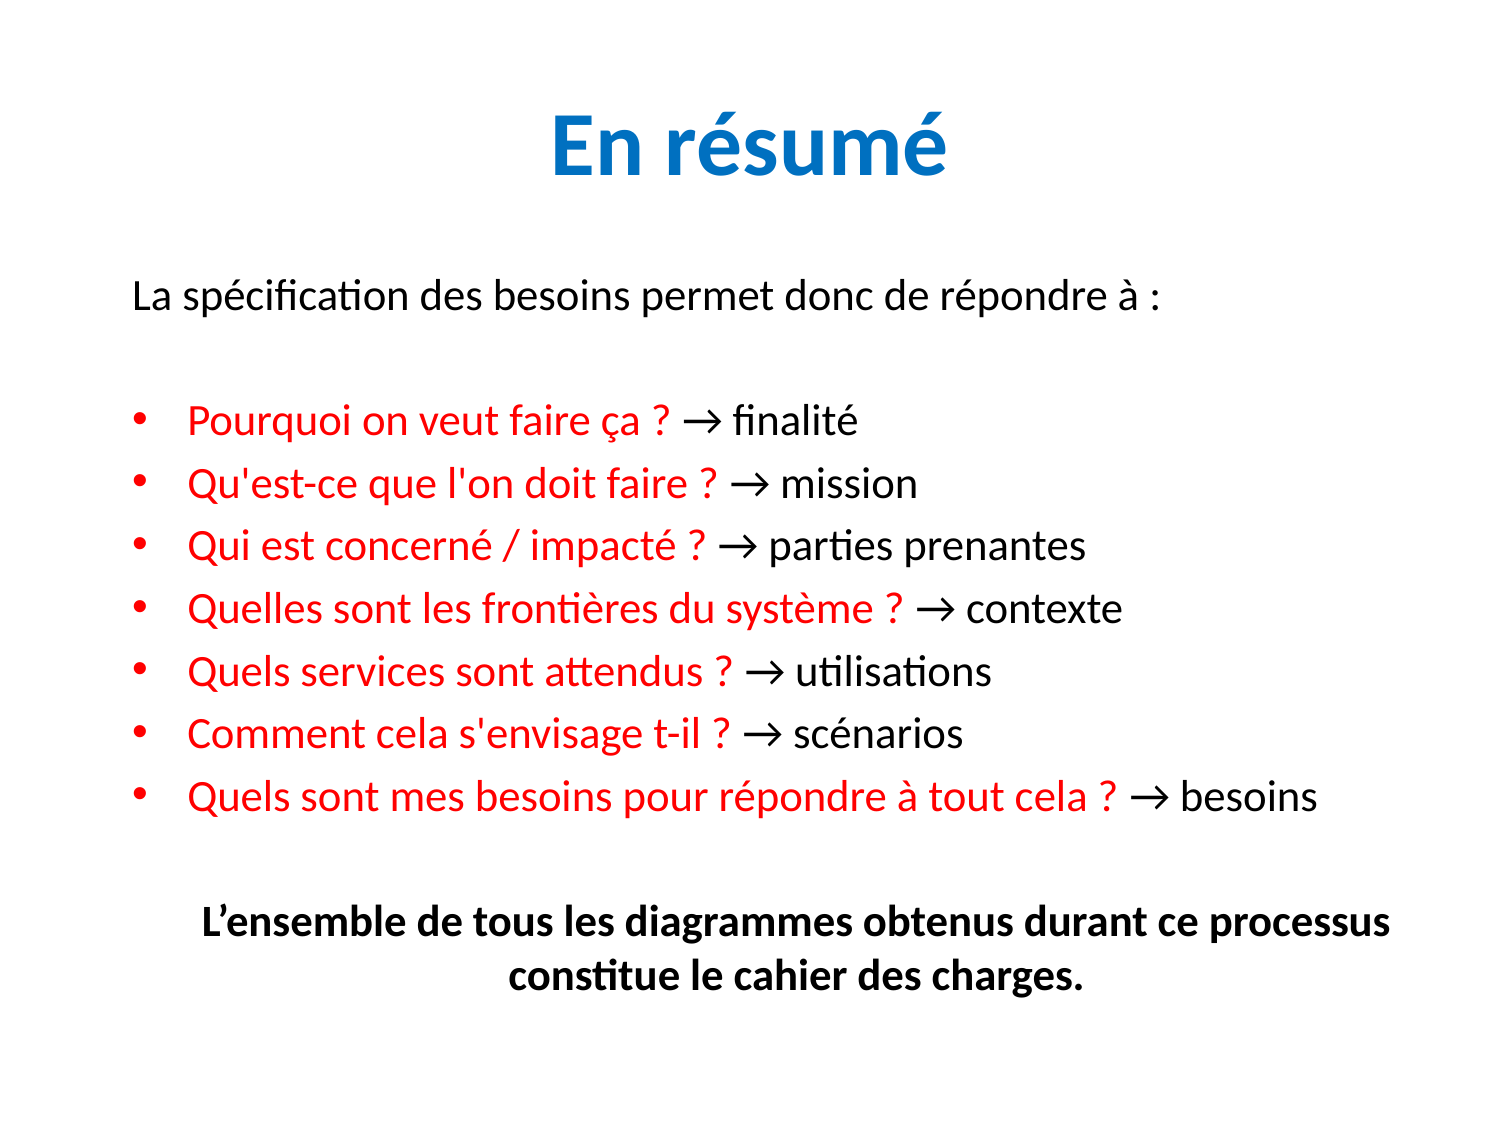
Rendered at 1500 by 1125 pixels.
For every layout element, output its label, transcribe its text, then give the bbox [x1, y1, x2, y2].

list La spécification des besoins permet donc de répondre à : Pourquoi on veut faire ça ? → finalité Qu'est-ce que l'on doit faire ? → mission Qui est concerné / impacté ? → parties prenantes Quelles sont les frontières du système ? → contexte Quels services sont attendus ? → utilisations Comment cela s'envisage t-il ? → scénarios Quels sont mes besoins pour répondre à tout cela ? → besoins L’ensemble de tous les diagrammes obtenus durant ce processus constitue le cahier des charges. [117, 257, 1477, 1008]
title En résumé [75, 45, 1425, 233]
